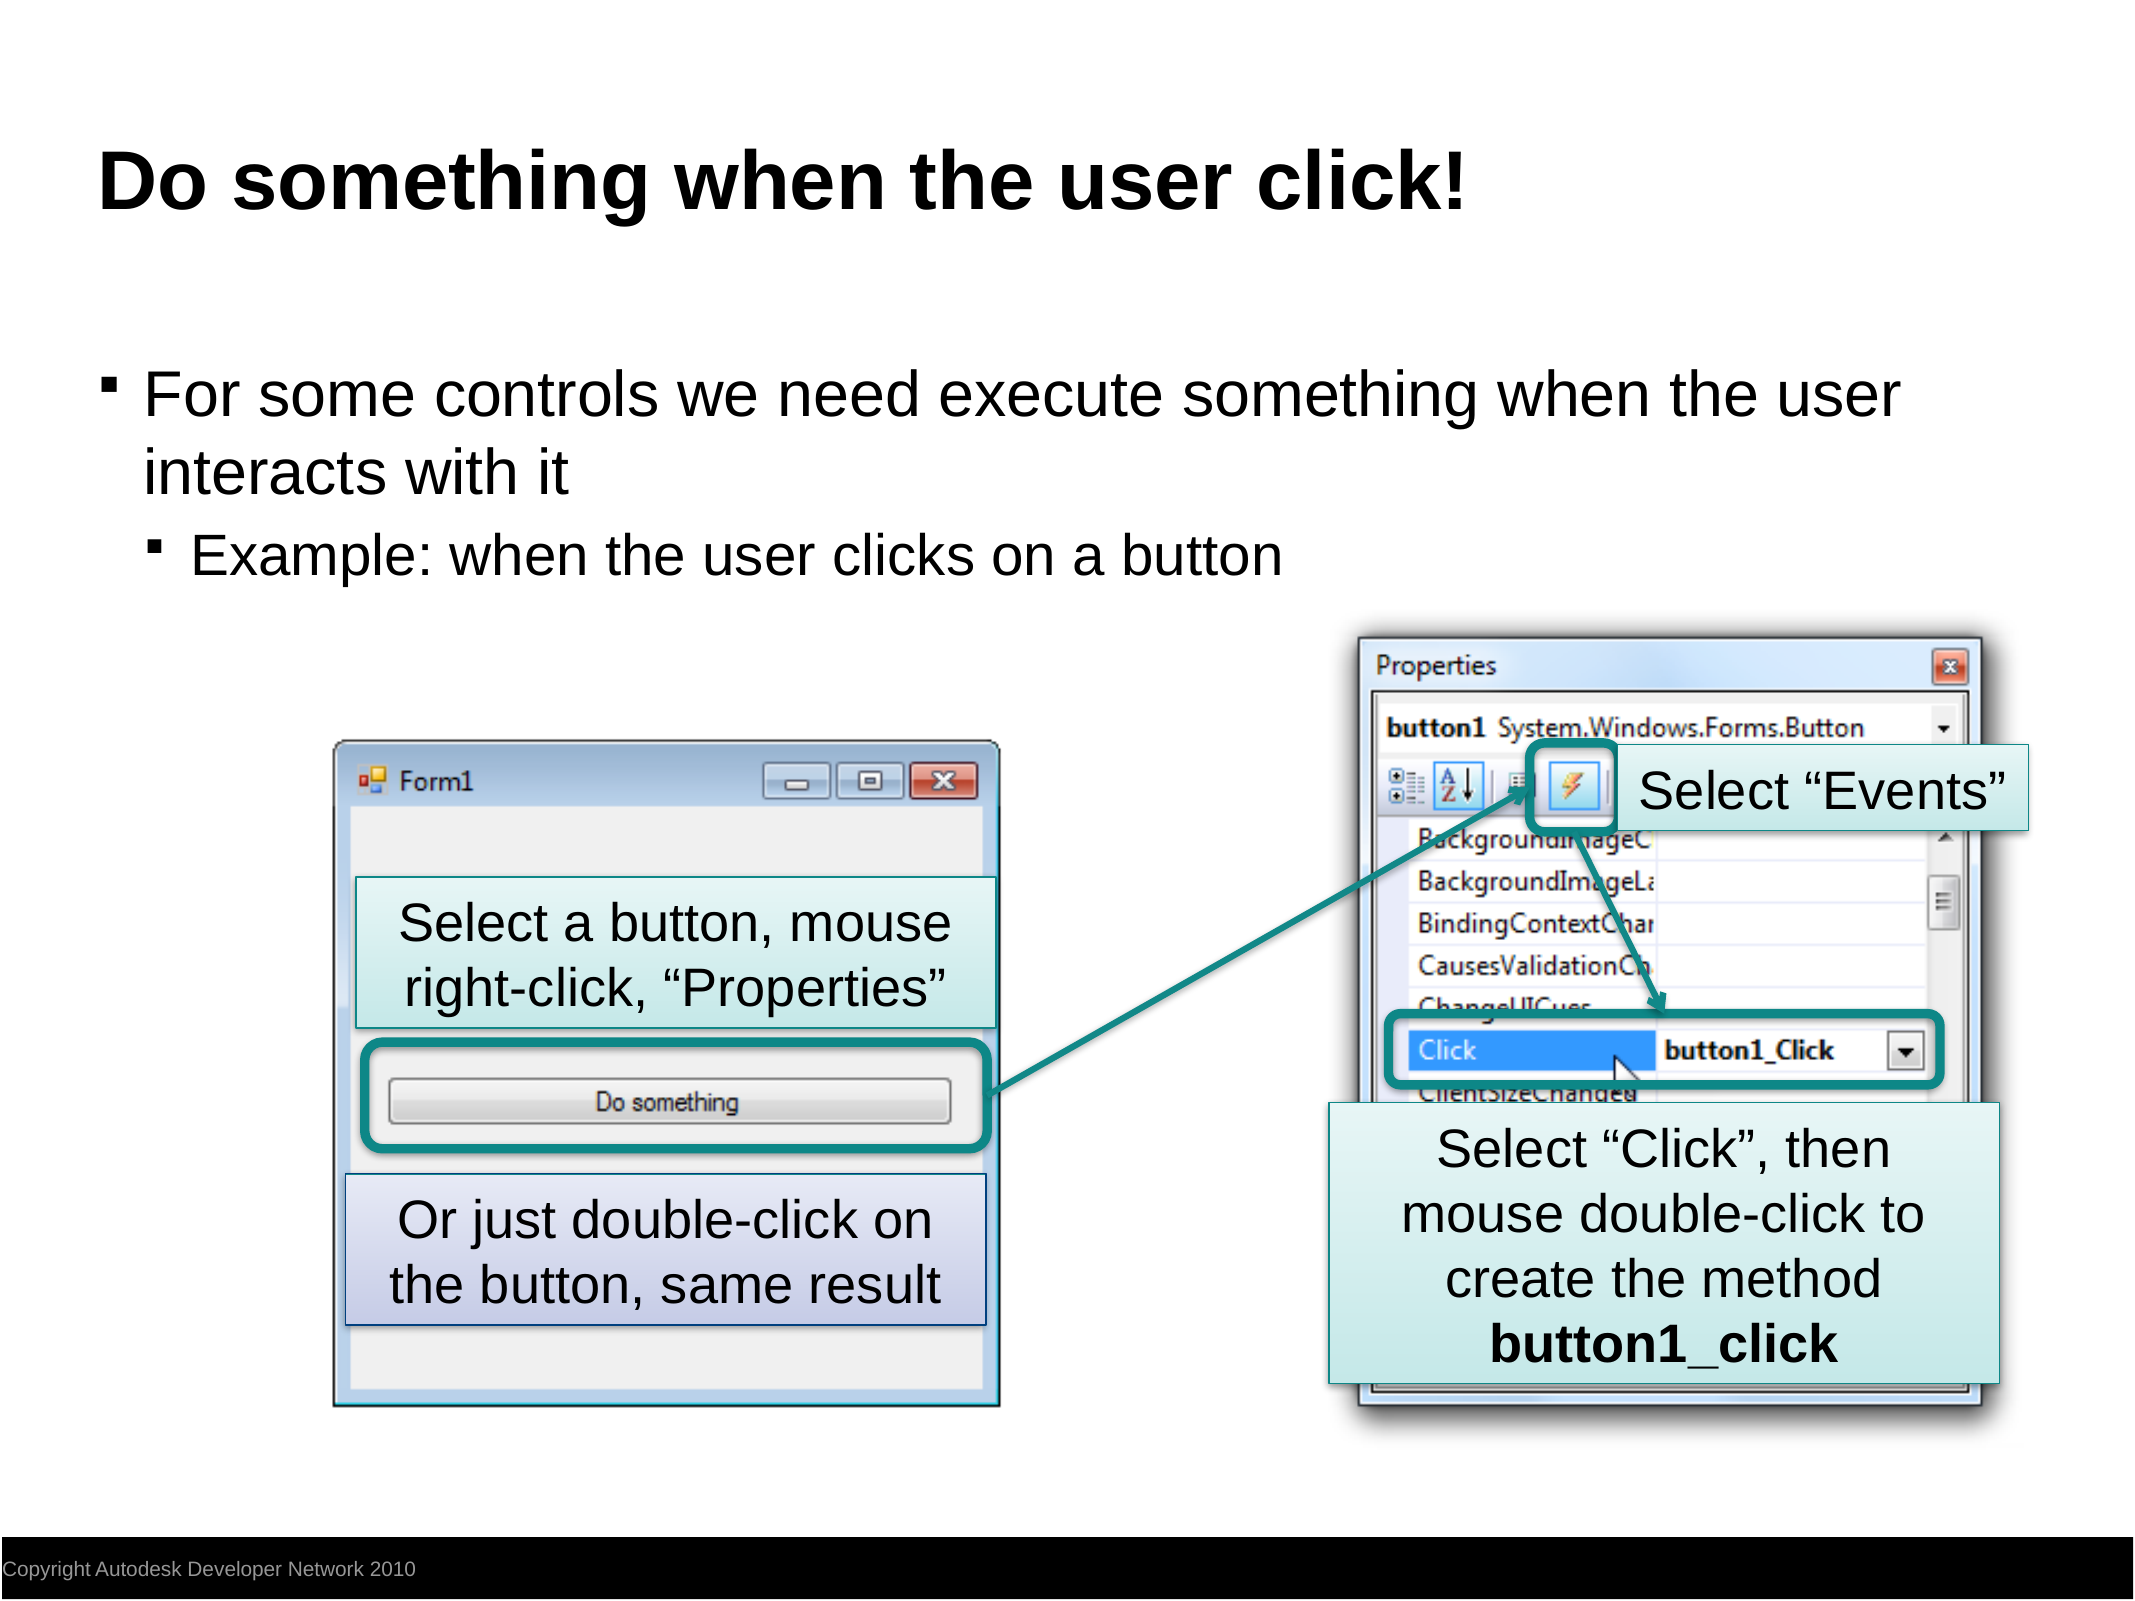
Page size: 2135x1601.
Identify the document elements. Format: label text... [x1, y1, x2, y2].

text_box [1527, 877, 1711, 969]
list For some controls we need execute something when the user interacts with it Example: when the user clicks on a button [96, 351, 2028, 1452]
title Do something when the user click! [96, 59, 2028, 293]
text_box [986, 787, 1530, 1096]
picture [319, 728, 1010, 1421]
picture [1315, 604, 2031, 1457]
